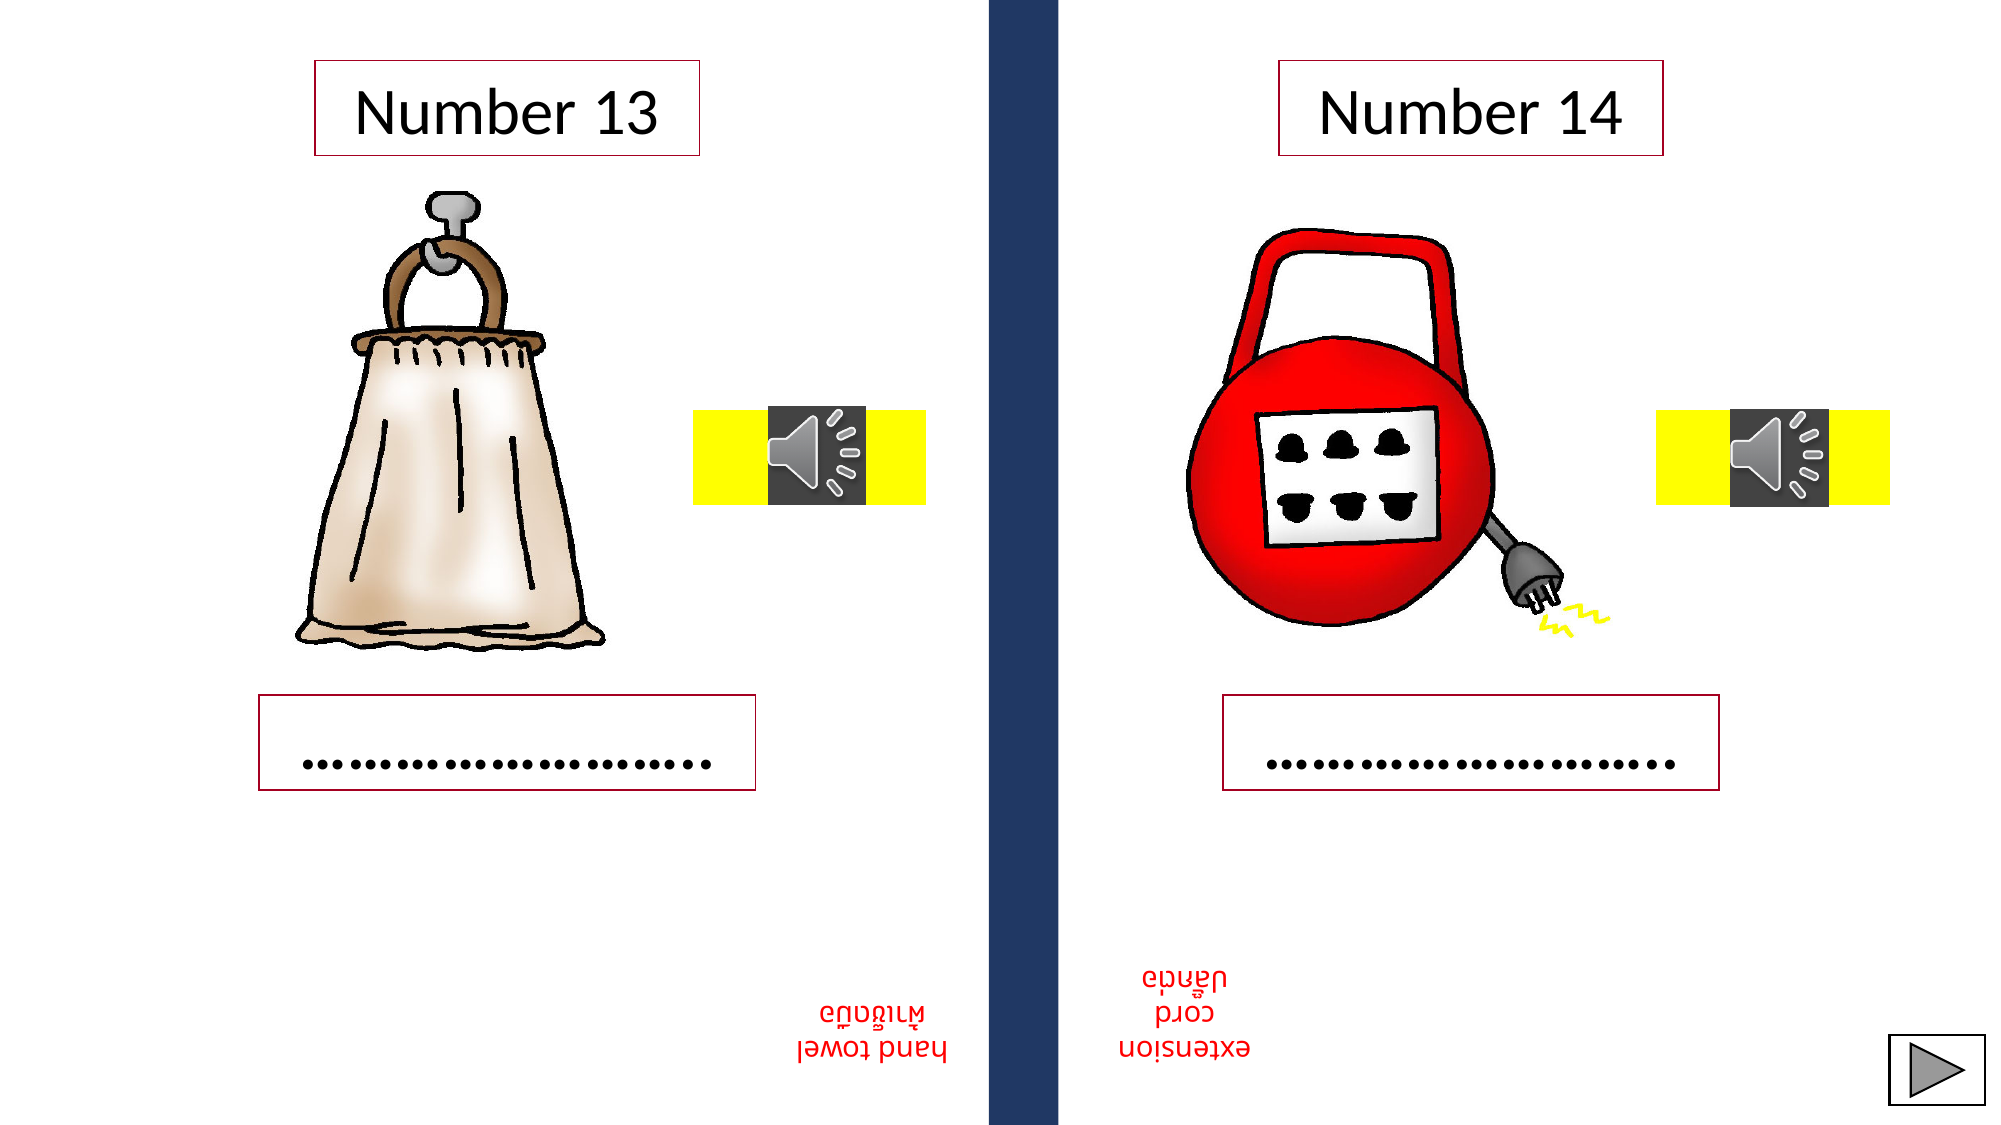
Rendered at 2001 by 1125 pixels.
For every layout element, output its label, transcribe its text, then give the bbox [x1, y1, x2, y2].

picture [1729, 407, 1830, 508]
table_header [1830, 410, 1890, 505]
text_box extension cord ปลั๊กต่อ [1069, 958, 1301, 1078]
text_box Number 13 [315, 60, 700, 156]
text_box Number 14 [1278, 60, 1664, 156]
table_header [1656, 410, 1729, 505]
picture [766, 405, 867, 506]
text_box [1888, 1034, 1986, 1106]
table_header [693, 410, 766, 505]
picture [266, 191, 643, 661]
table_header [867, 410, 926, 505]
picture [1175, 226, 1628, 661]
text_box …………………….. [1222, 695, 1720, 790]
text_box [988, 0, 1059, 1125]
text_box hand towel ผ้าเช็ดมือ [777, 993, 968, 1078]
text_box …………………….. [259, 695, 756, 790]
